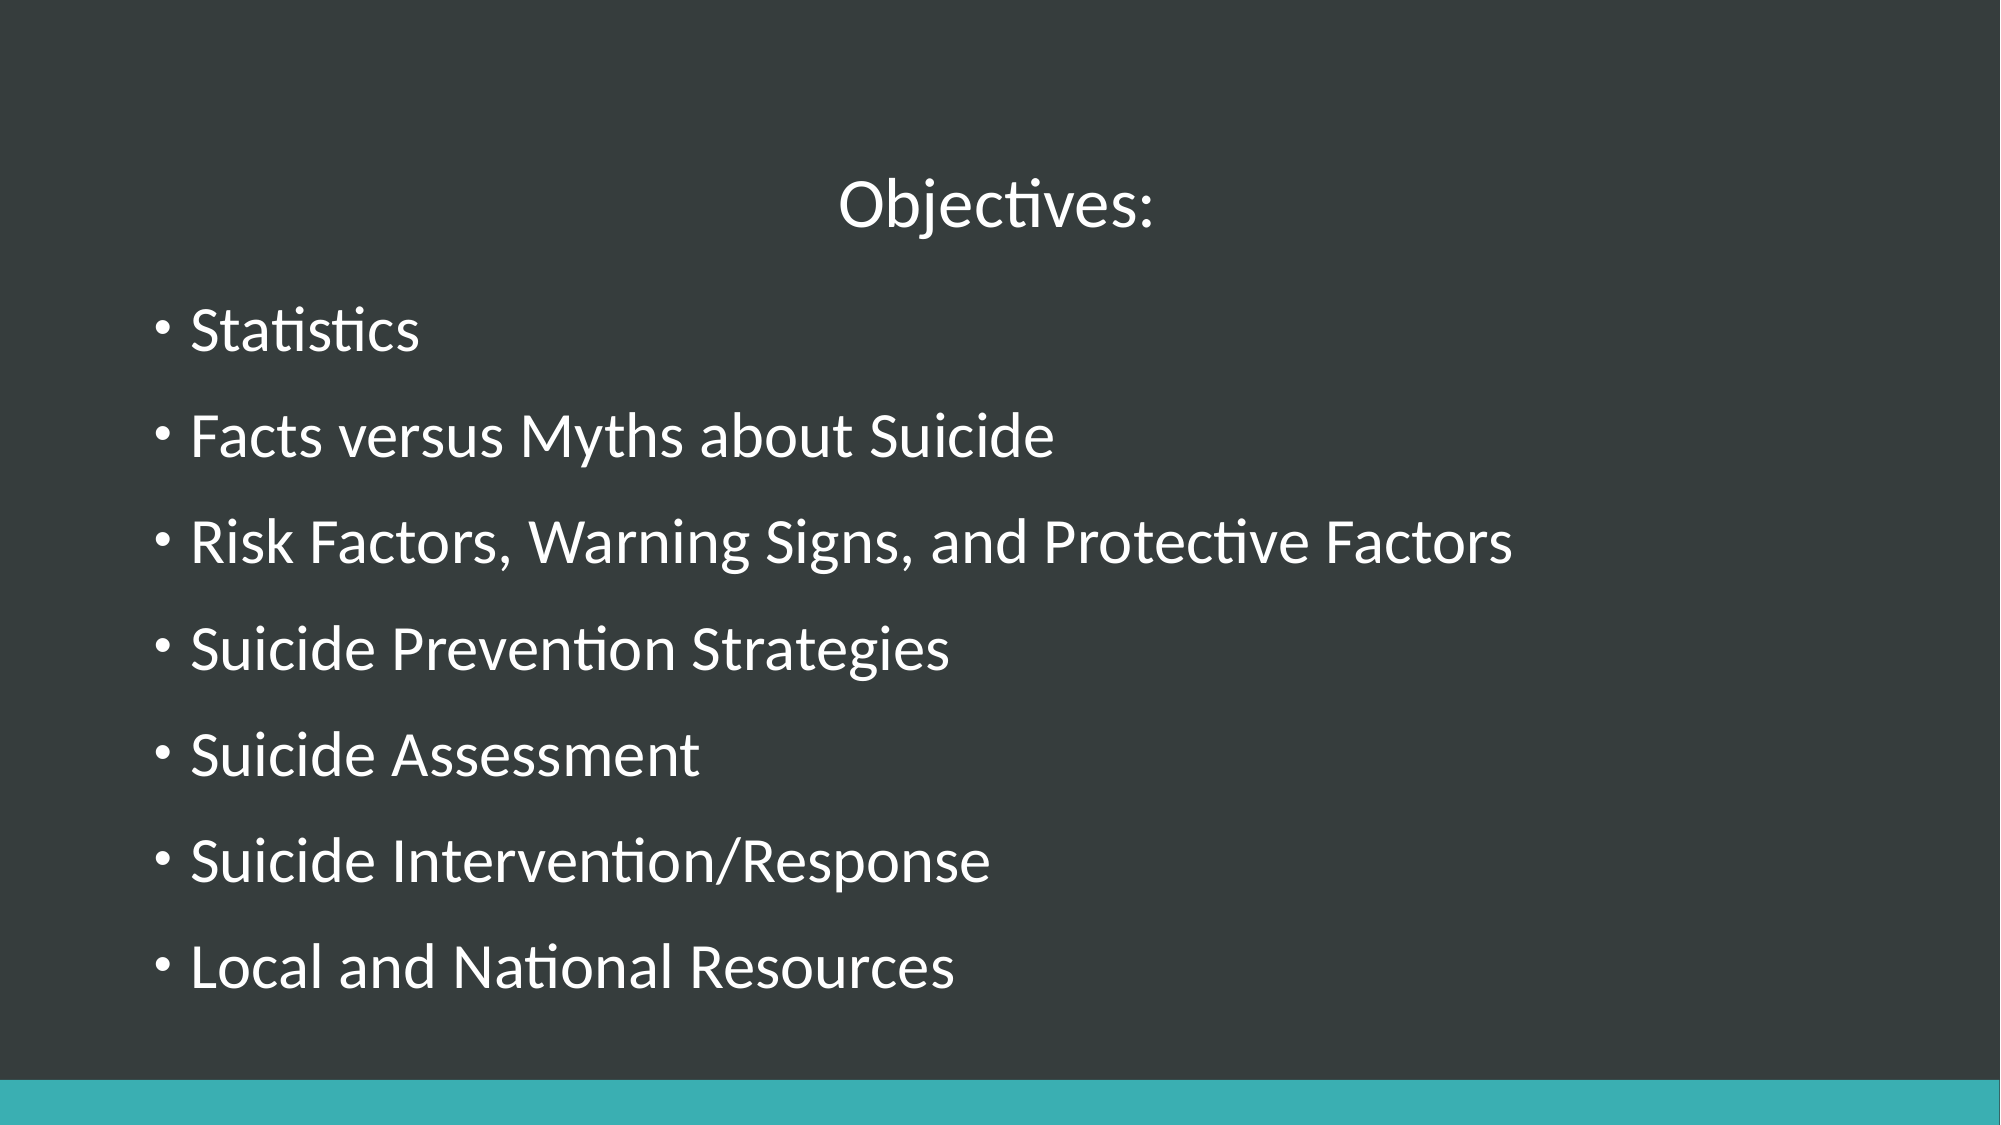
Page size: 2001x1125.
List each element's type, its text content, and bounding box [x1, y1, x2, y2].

title Objectives: [823, 107, 1177, 251]
list Statistics Facts versus Myths about Suicide Risk Factors, Warning Signs, and Protective Factors Suicide Prevention Strategies Suicide Assessment Suicide Intervention/Response Local and National Resources [131, 288, 1780, 1017]
